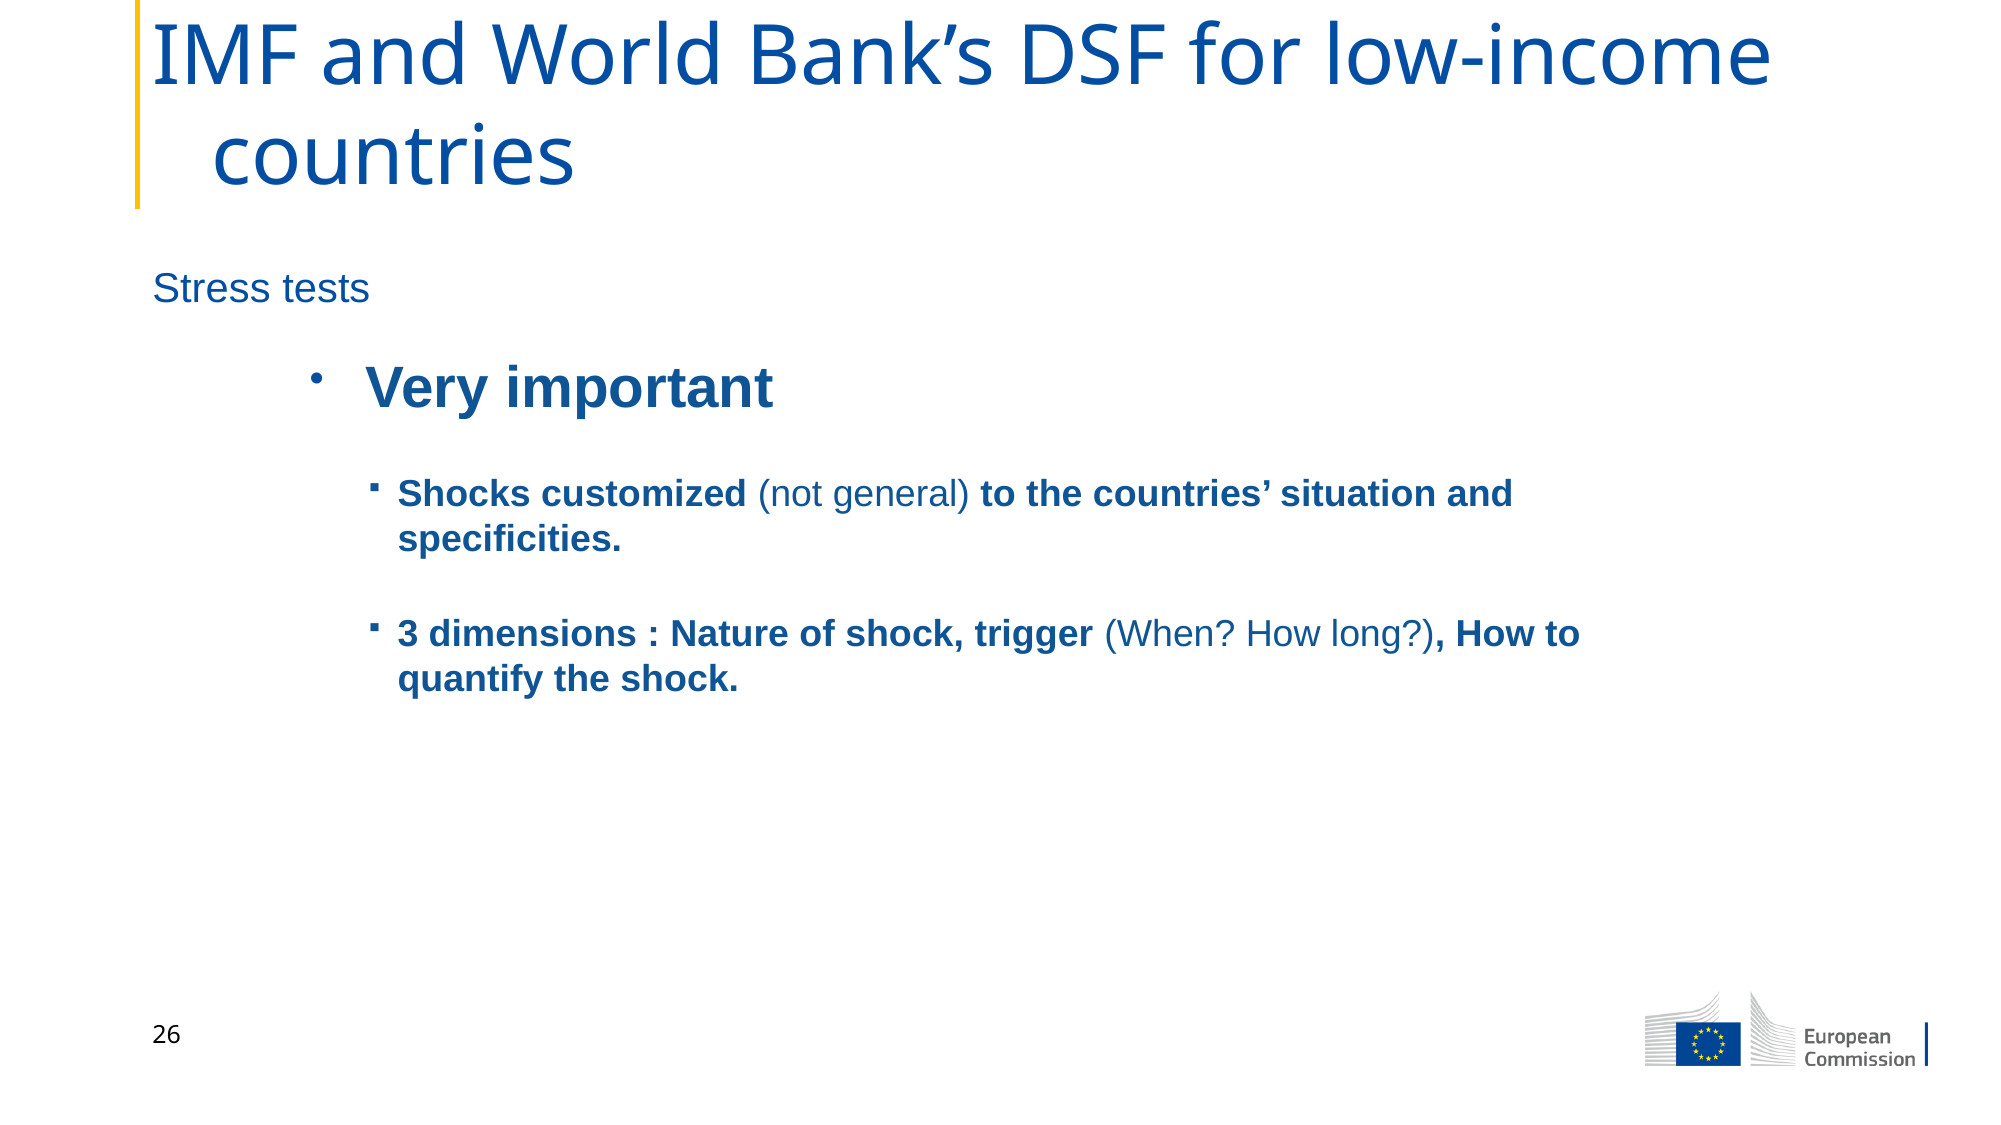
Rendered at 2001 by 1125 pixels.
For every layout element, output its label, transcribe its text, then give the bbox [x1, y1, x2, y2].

text_box Very important Shocks customized (not general) to the countries’ situation and specificities. 3 dimensions : Nature of shock, trigger (When? How long?), How to quantify the shock. [294, 341, 1721, 720]
title Stress tests [137, 237, 1863, 312]
picture [1645, 991, 1928, 1066]
text_box IMF and World Bank’s DSF for low-income countries [137, 0, 1896, 218]
slide_number 26 [137, 1005, 588, 1066]
